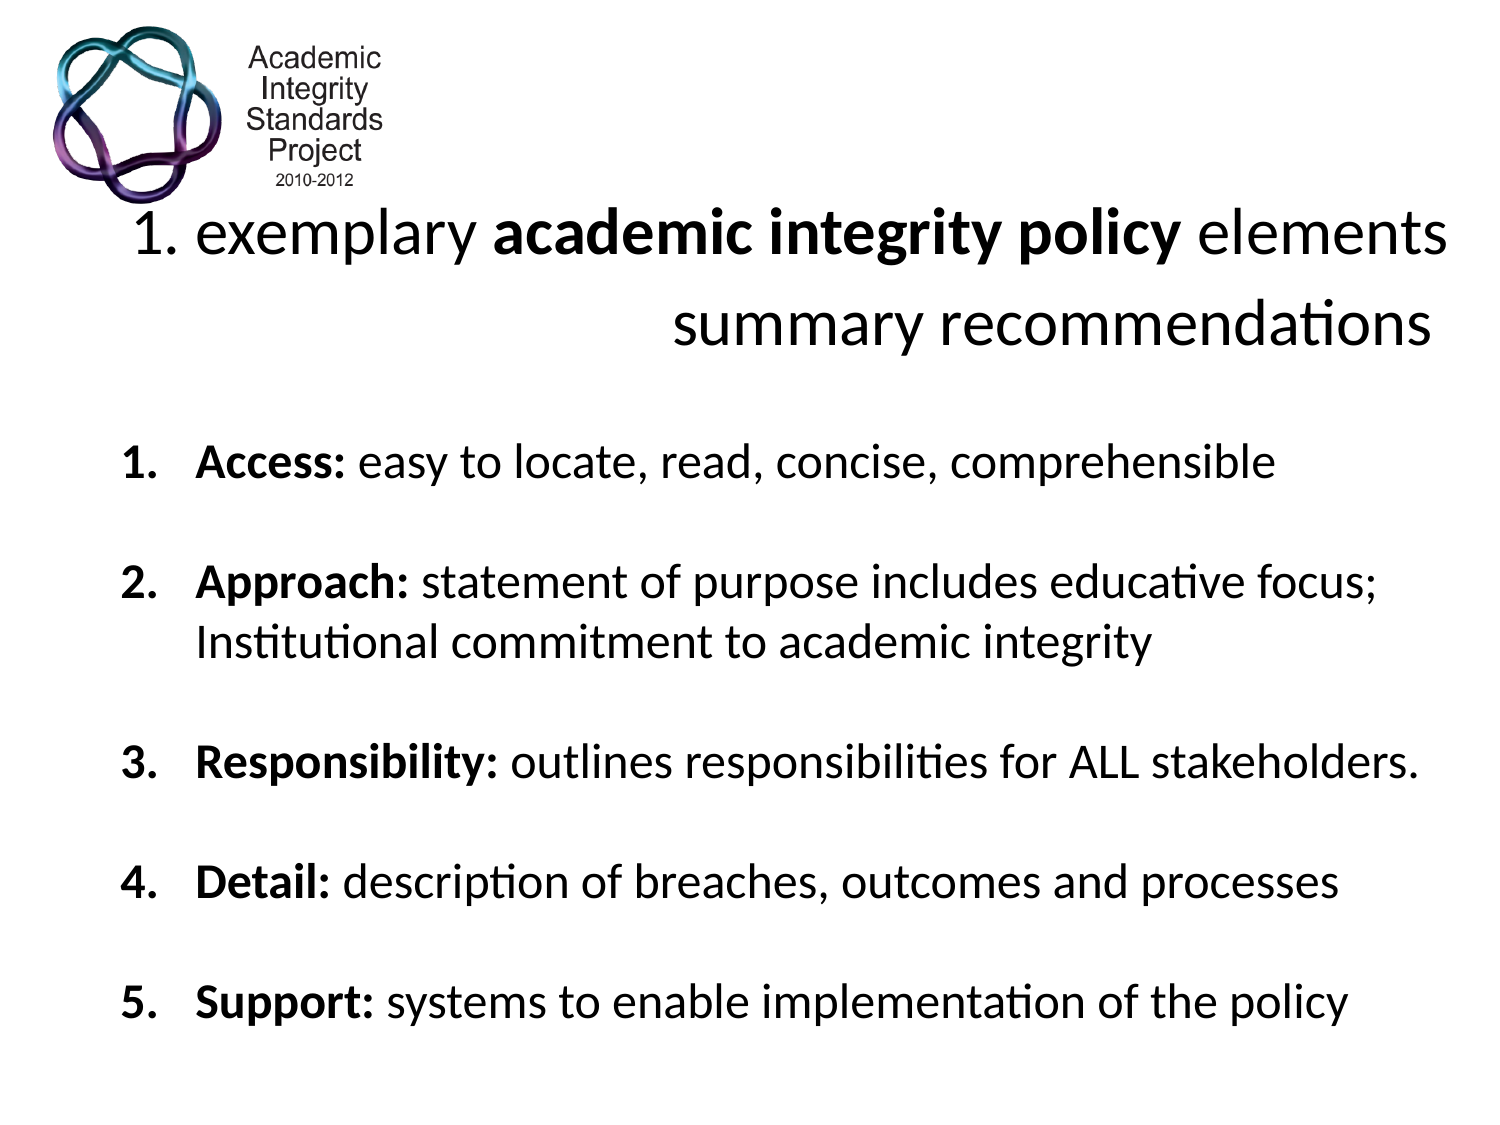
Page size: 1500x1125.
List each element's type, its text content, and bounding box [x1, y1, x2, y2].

text_box 1. exemplary academic integrity policy elements summary recommendations Access: easy to locate, read, concise, comprehensible Approach: statement of purpose includes educative focus; Institutional commitment to academic integrity Responsibility: outlines responsibilities for ALL stakeholders. Detail: description of breaches, outcomes and processes Support: systems to enable implementation of the policy [30, 0, 1464, 1037]
picture [0, 0, 424, 216]
